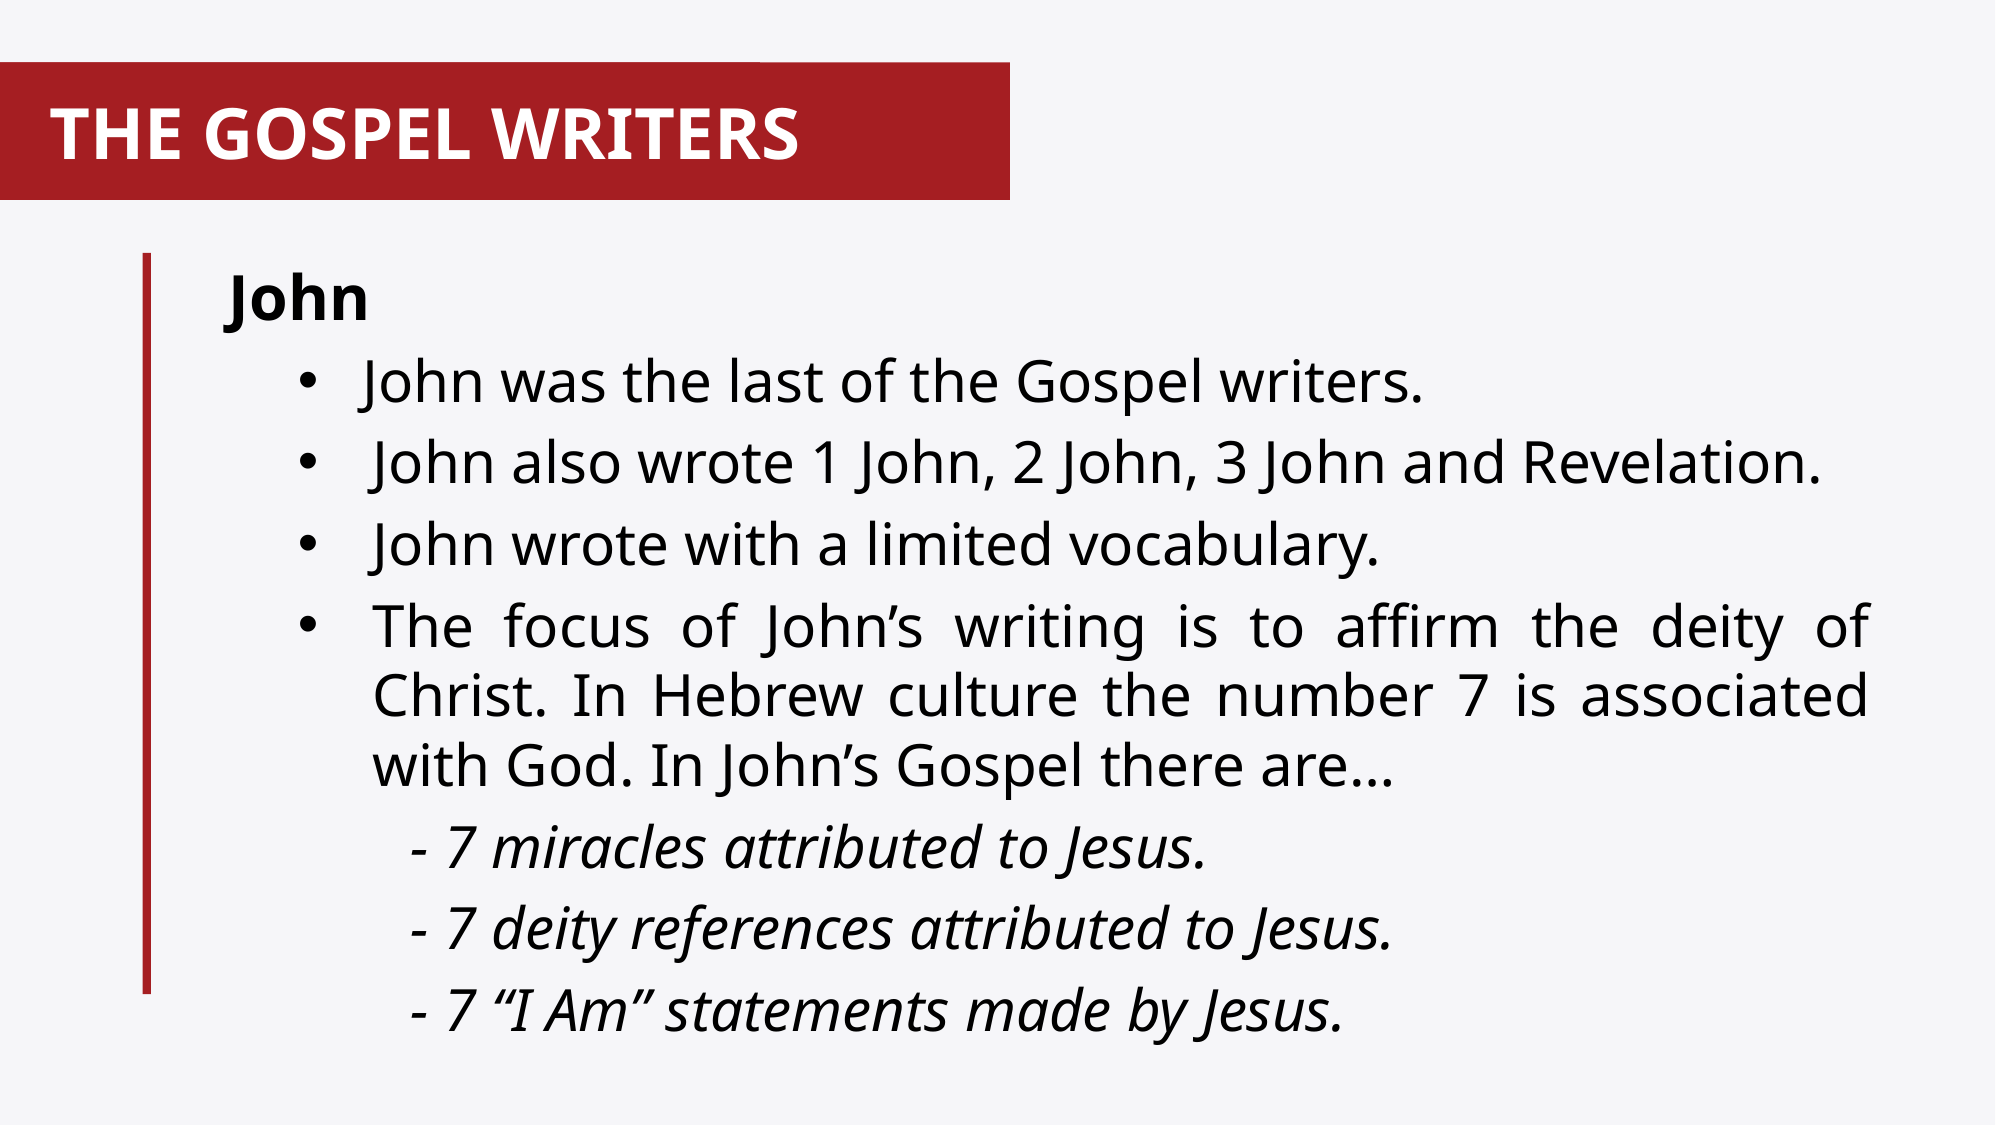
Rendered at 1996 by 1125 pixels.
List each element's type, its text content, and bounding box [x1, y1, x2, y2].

subtitle John John was the last of the Gospel writers. John also wrote 1 John, 2 John, 3 John and Revelation. John wrote with a limited vocabulary. The focus of John’s writing is to affirm the deity of Christ. In Hebrew culture the number 7 is associated with God. In John’s Gospel there are… - 7 miracles attributed to Jesus. - 7 deity references attributed to Jesus. - 7 “I Am” statements made by Jesus. [197, 249, 1885, 1125]
title THE GOSPEL WRITERS [0, 62, 1010, 200]
